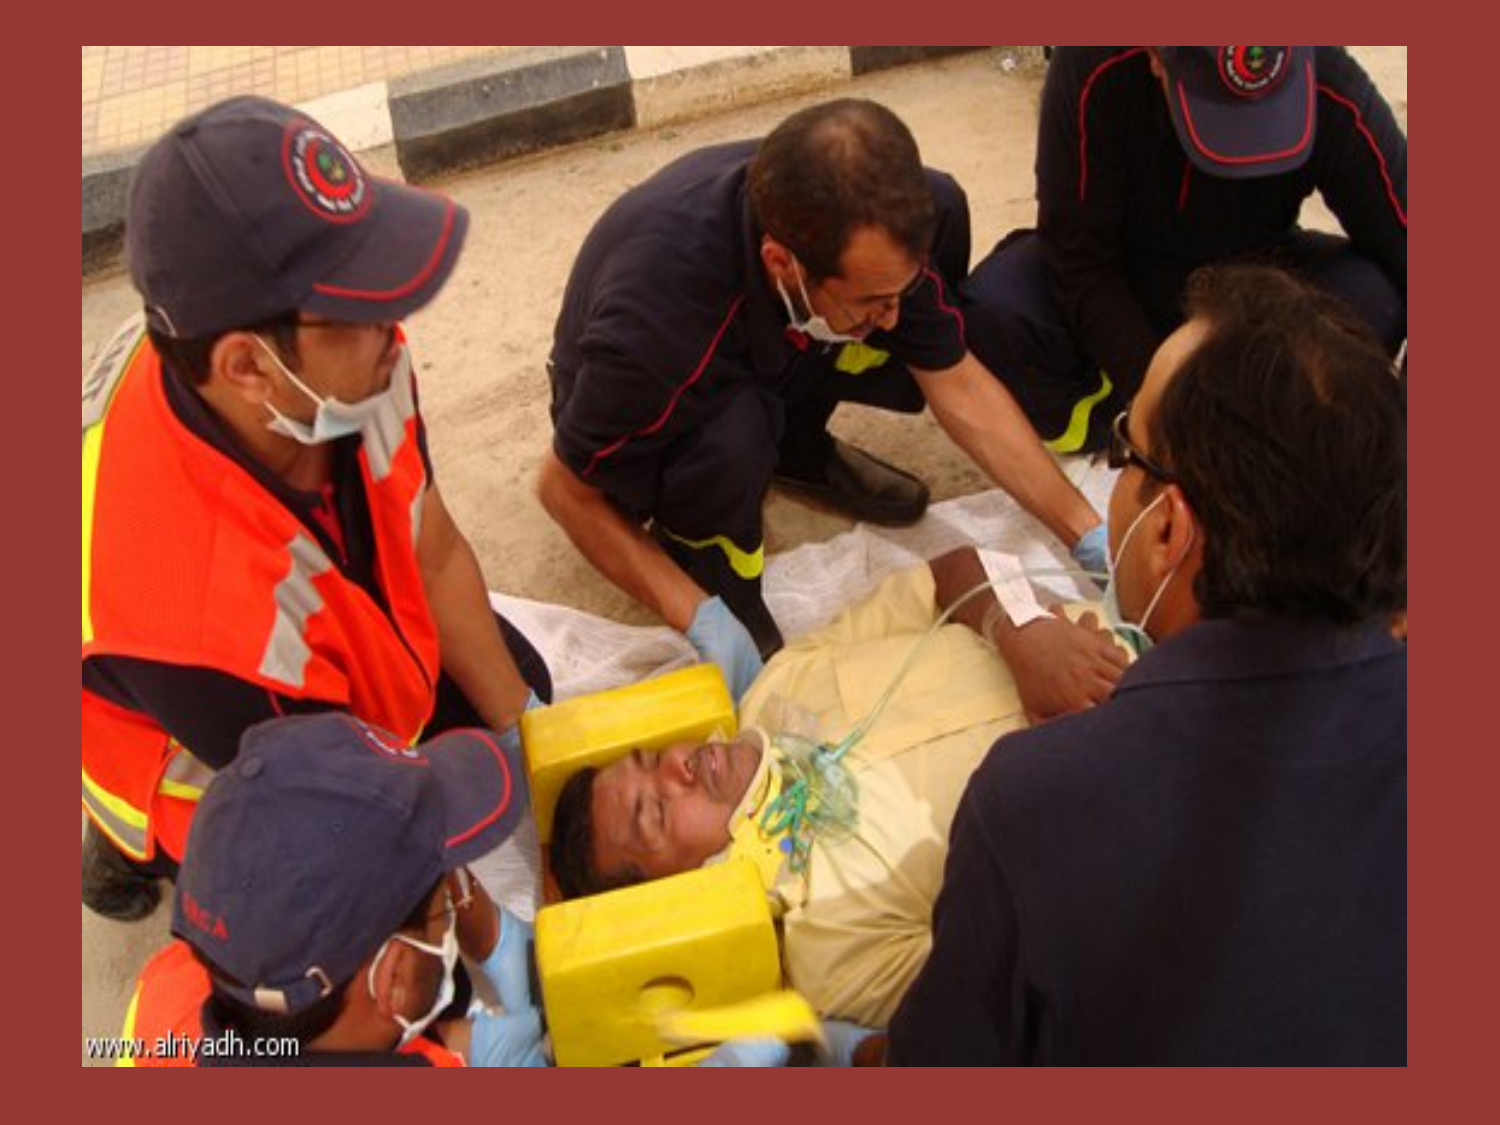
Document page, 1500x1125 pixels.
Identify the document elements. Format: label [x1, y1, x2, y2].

picture [81, 46, 1407, 1067]
